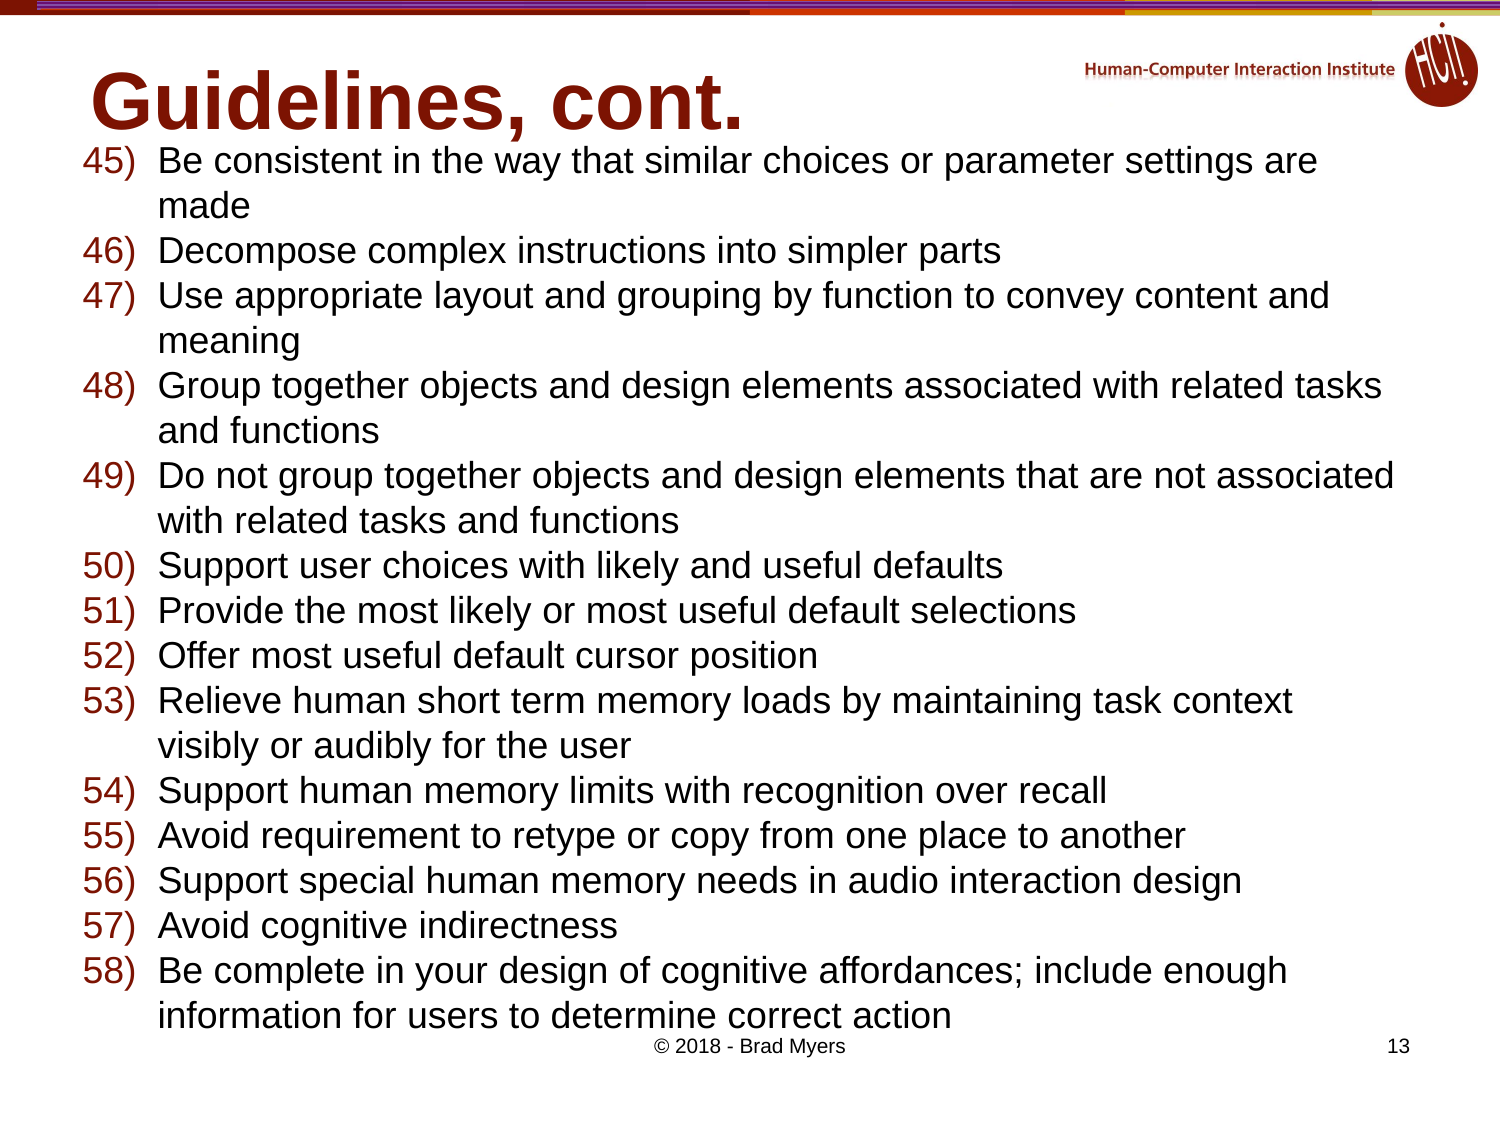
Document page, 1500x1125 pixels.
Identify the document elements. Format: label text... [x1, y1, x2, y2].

list Be consistent in the way that similar choices or parameter settings are made Decompose complex instructions into simpler parts Use appropriate layout and grouping by function to convey content and meaning Group together objects and design elements associated with related tasks and functions Do not group together objects and design elements that are not associated with related tasks and functions Support user choices with likely and useful defaults Provide the most likely or most useful default selections Offer most useful default cursor position Relieve human short term memory loads by maintaining task context visibly or audibly for the user Support human memory limits with recognition over recall Avoid requirement to retype or copy from one place to another Support special human memory needs in audio interaction design Avoid cognitive indirectness Be complete in your design of cognitive affordances; include enough information for users to determine correct action [67, 127, 1418, 852]
slide_number 13 [1074, 1024, 1426, 1101]
title Guidelines, cont. [74, 19, 1313, 127]
footer © 2018 - Brad Myers [512, 1024, 988, 1101]
picture [37, 1, 1500, 10]
picture [1313, 22, 1478, 107]
